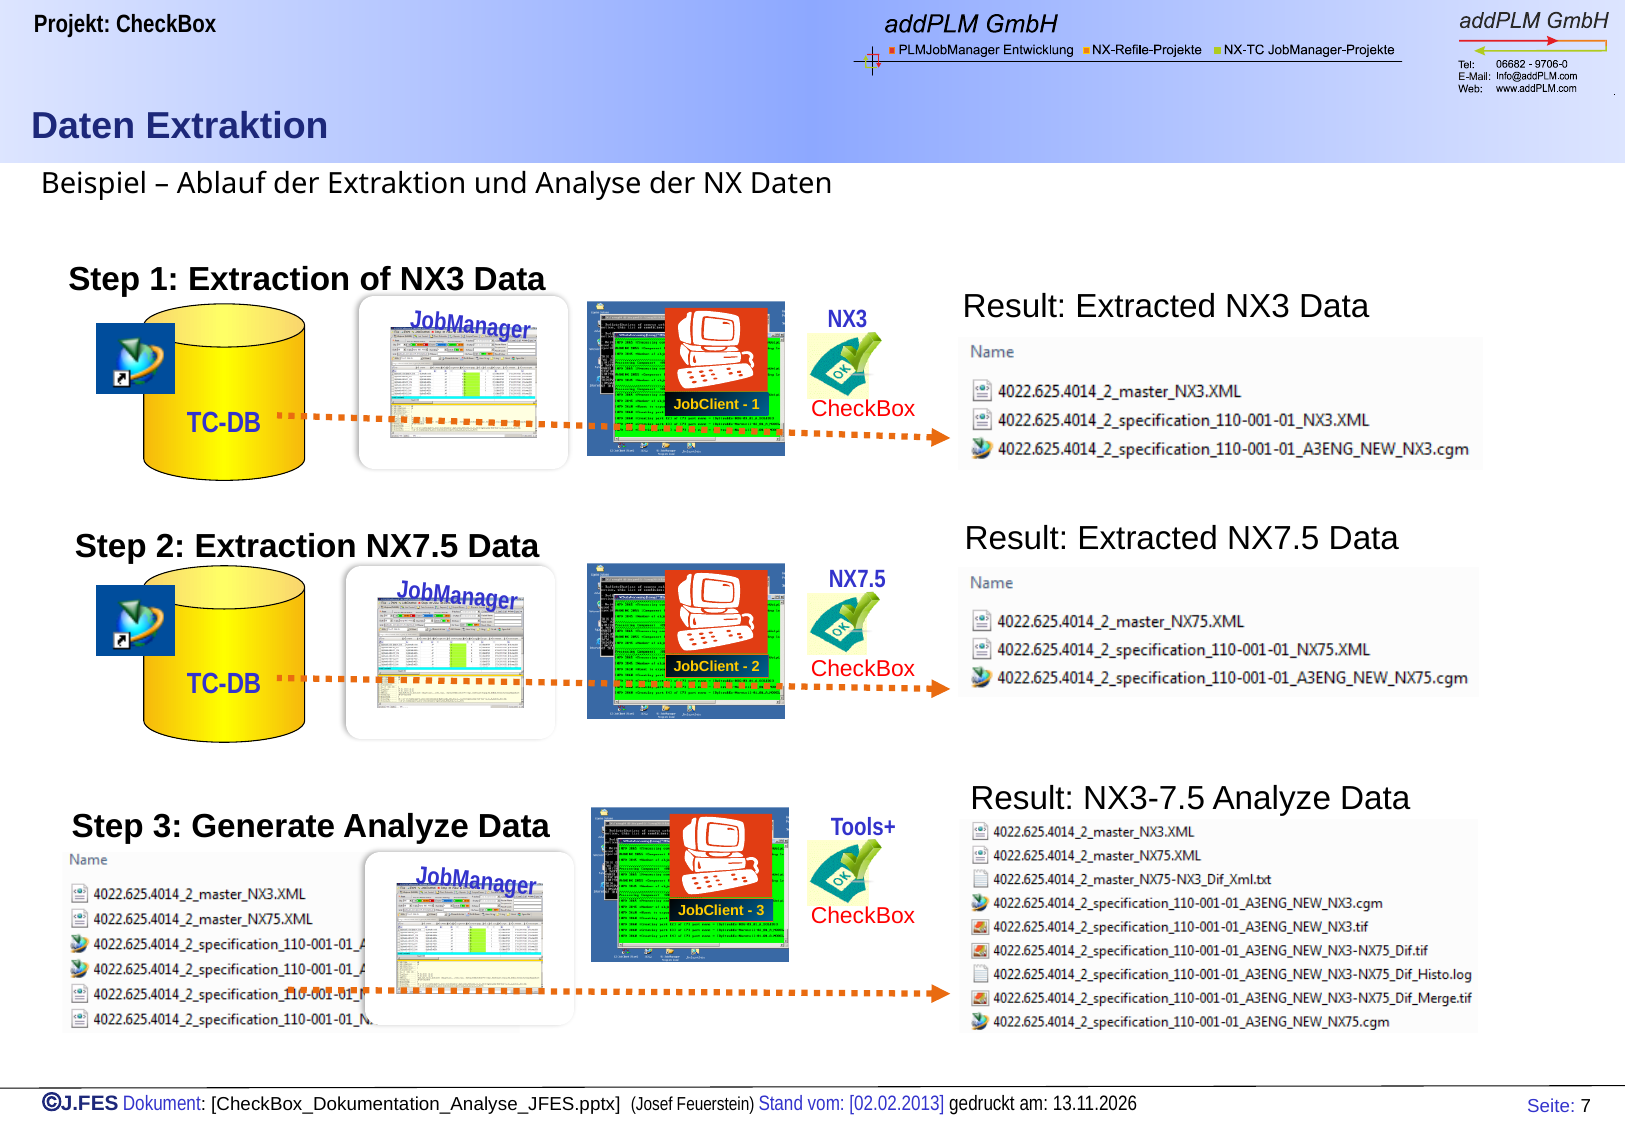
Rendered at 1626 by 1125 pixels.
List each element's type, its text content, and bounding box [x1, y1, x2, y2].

text_box Result: Extracted NX3 Data [942, 276, 1390, 332]
text_box CheckBox [807, 653, 919, 681]
picture [958, 566, 1479, 697]
text_box Beispiel – Ablauf der Extraktion und Analyse der NX Daten [40, 163, 1555, 199]
text_box Tools+ [815, 803, 911, 849]
picture [96, 585, 176, 656]
text_box [937, 431, 951, 444]
text_box NX7.5 [813, 555, 901, 601]
text_box TC-DB [143, 305, 305, 481]
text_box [381, 294, 560, 470]
text_box Step 1: Extraction of NX3 Data [27, 249, 588, 305]
picture [62, 852, 520, 1033]
picture [96, 323, 176, 394]
text_box [937, 987, 951, 1000]
picture [958, 337, 1483, 470]
text_box Result: Extracted NX7.5 Data [942, 508, 1422, 564]
title Daten Extraktion [30, 73, 1600, 138]
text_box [387, 850, 566, 1027]
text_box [591, 807, 789, 963]
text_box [586, 563, 785, 719]
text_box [368, 565, 547, 741]
text_box [937, 682, 951, 696]
text_box NX3 [812, 295, 889, 328]
text_box TC-DB [143, 572, 305, 743]
text_box Result: NX3-7.5 Analyze Data [942, 768, 1439, 824]
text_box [807, 325, 886, 399]
text_box Step 3: Generate Analyze Data [27, 796, 595, 852]
text_box CheckBox [807, 393, 919, 422]
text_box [807, 832, 885, 906]
text_box Step 2: Extraction NX7.5 Data [27, 517, 588, 572]
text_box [807, 585, 883, 655]
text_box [586, 301, 785, 457]
picture [959, 818, 1479, 1033]
text_box CheckBox [807, 900, 919, 928]
